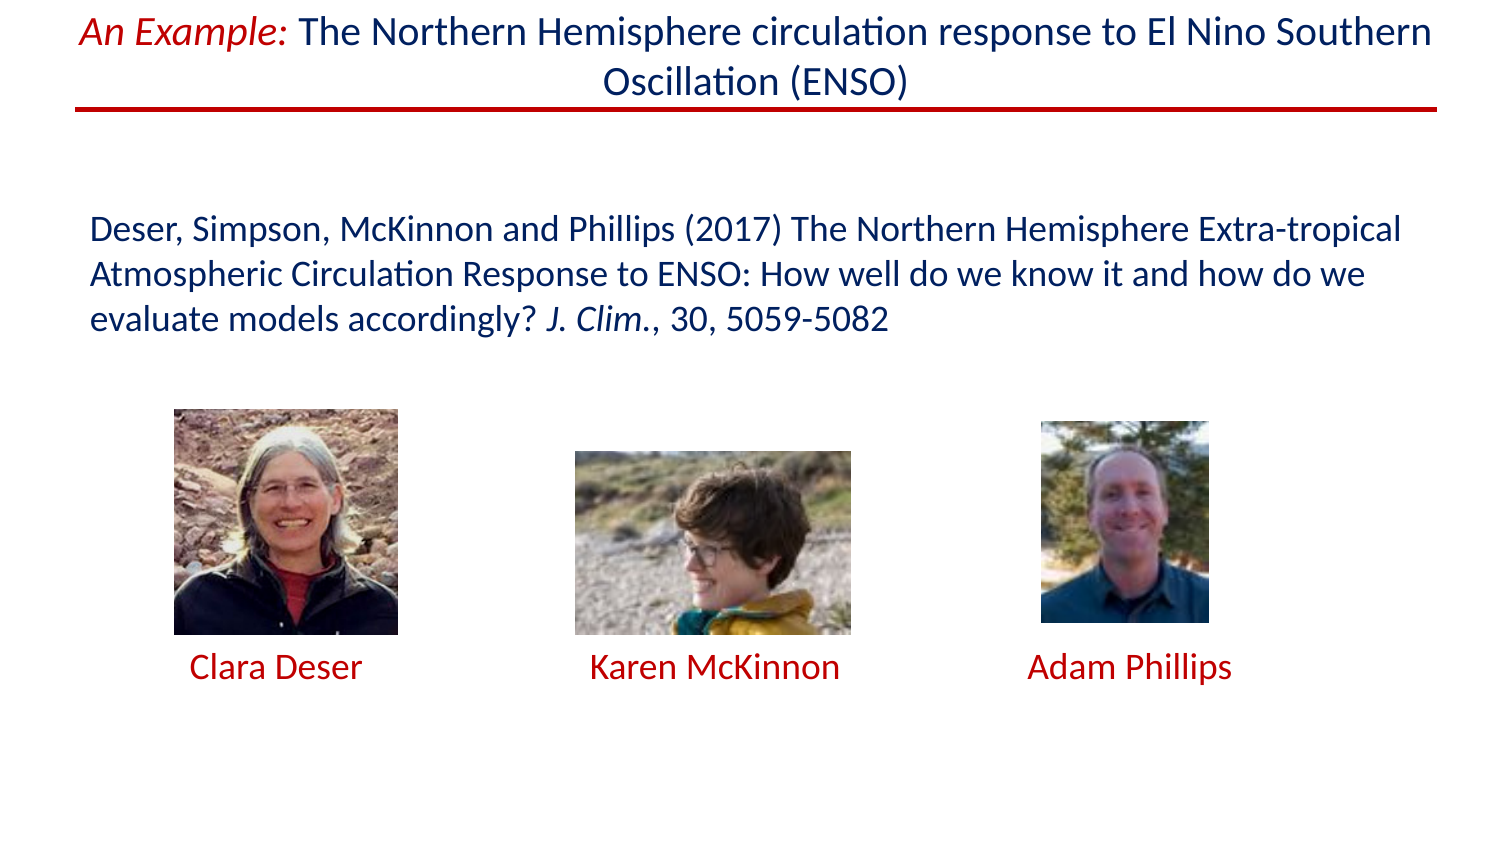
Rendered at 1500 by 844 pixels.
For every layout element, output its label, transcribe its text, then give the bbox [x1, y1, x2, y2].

text_box Deser, Simpson, McKinnon and Phillips (2017) The Northern Hemisphere Extra-tropical Atmospheric Circulation Response to ENSO: How well do we know it and how do we evaluate models accordingly? J. Clim., 30, 5059-5082 [74, 196, 1438, 347]
picture [1041, 420, 1210, 623]
text_box Adam Phillips [1012, 634, 1263, 695]
picture [174, 409, 398, 635]
text_box Karen McKinnon [574, 634, 875, 695]
text_box An Example: The Northern Hemisphere circulation response to El Nino Southern Oscillation (ENSO) [12, 0, 1500, 112]
text_box Clara Deser [174, 640, 400, 695]
picture [574, 451, 851, 635]
